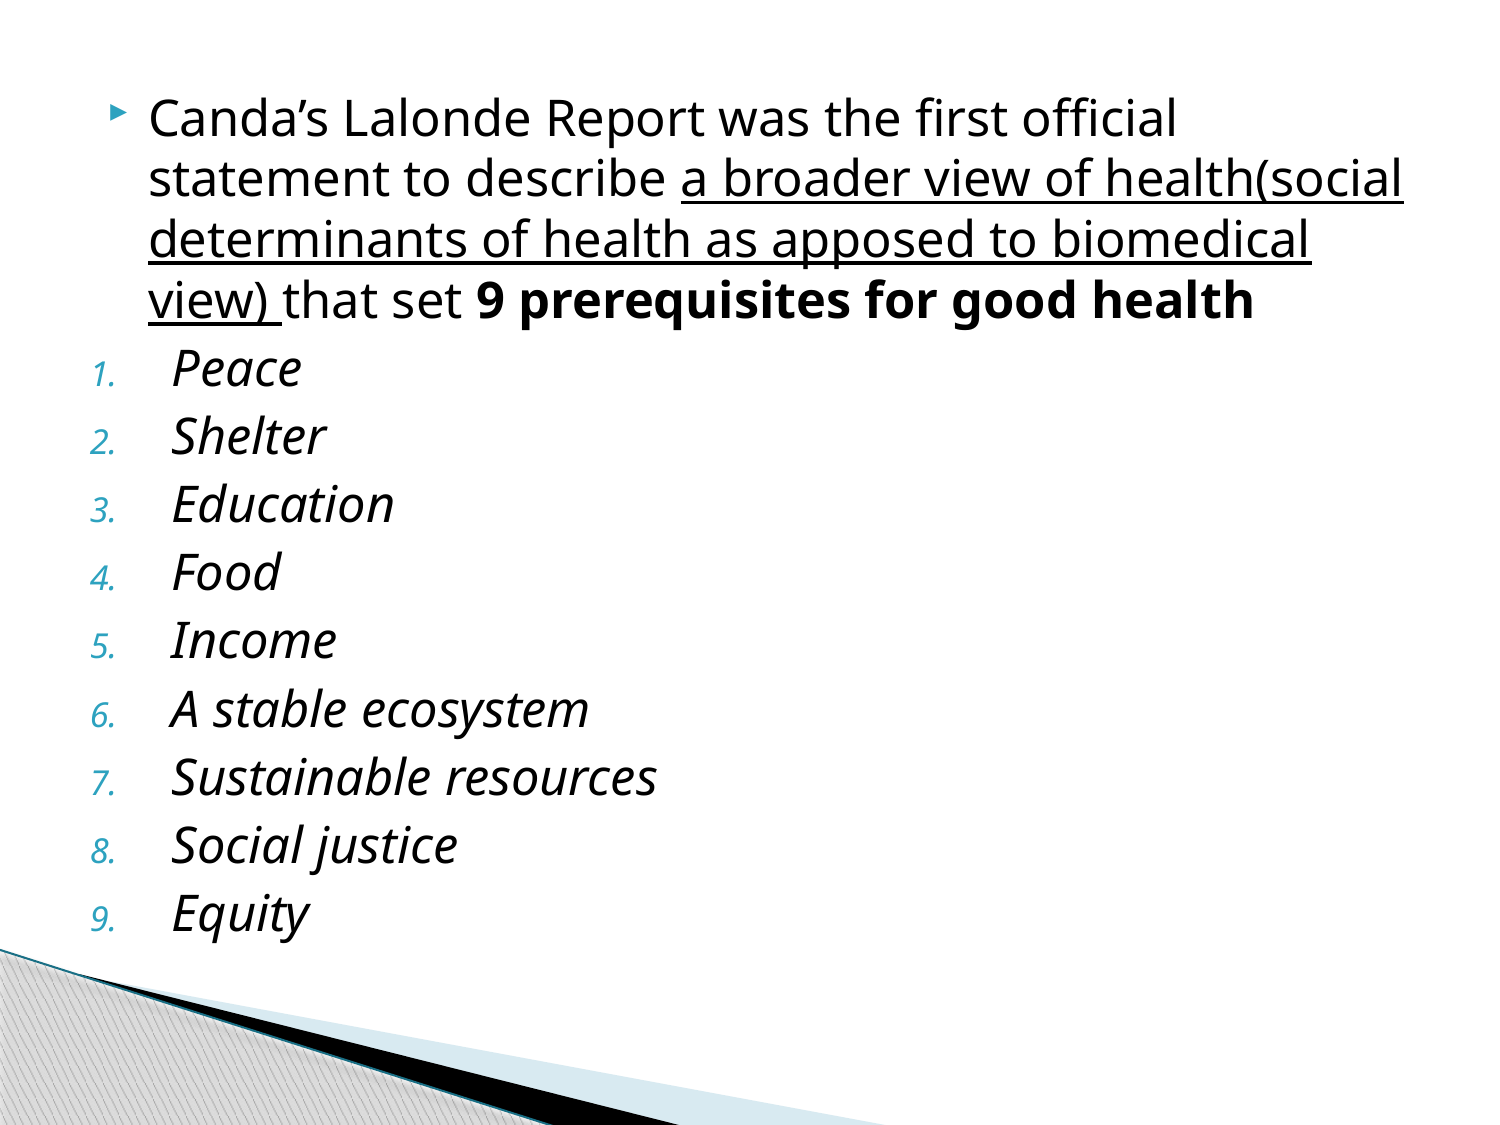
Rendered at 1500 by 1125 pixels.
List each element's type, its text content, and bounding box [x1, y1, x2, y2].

list Canda’s Lalonde Report was the first official statement to describe a broader view of health(social determinants of health as apposed to biomedical view) that set 9 prerequisites for good health Peace Shelter Education Food Income A stable ecosystem Sustainable resources Social justice Equity [75, 78, 1425, 1005]
